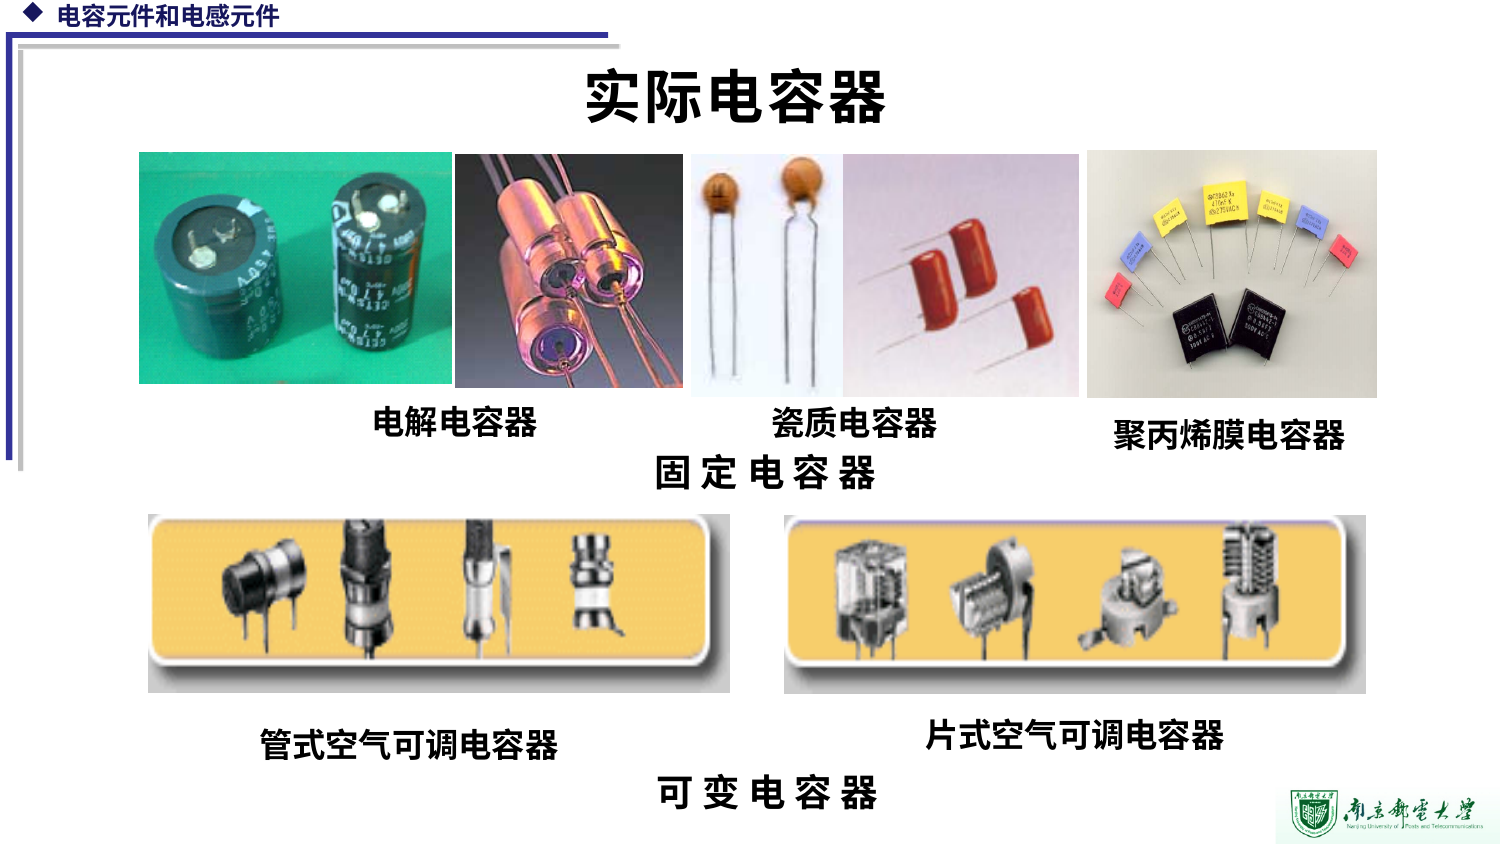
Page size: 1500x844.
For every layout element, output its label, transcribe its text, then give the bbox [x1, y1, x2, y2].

text_box 实际电容器 [521, 52, 949, 138]
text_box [139, 149, 1377, 507]
text_box 可 变 电 容 器 [619, 781, 916, 822]
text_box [148, 514, 1366, 773]
picture [1275, 781, 1500, 844]
